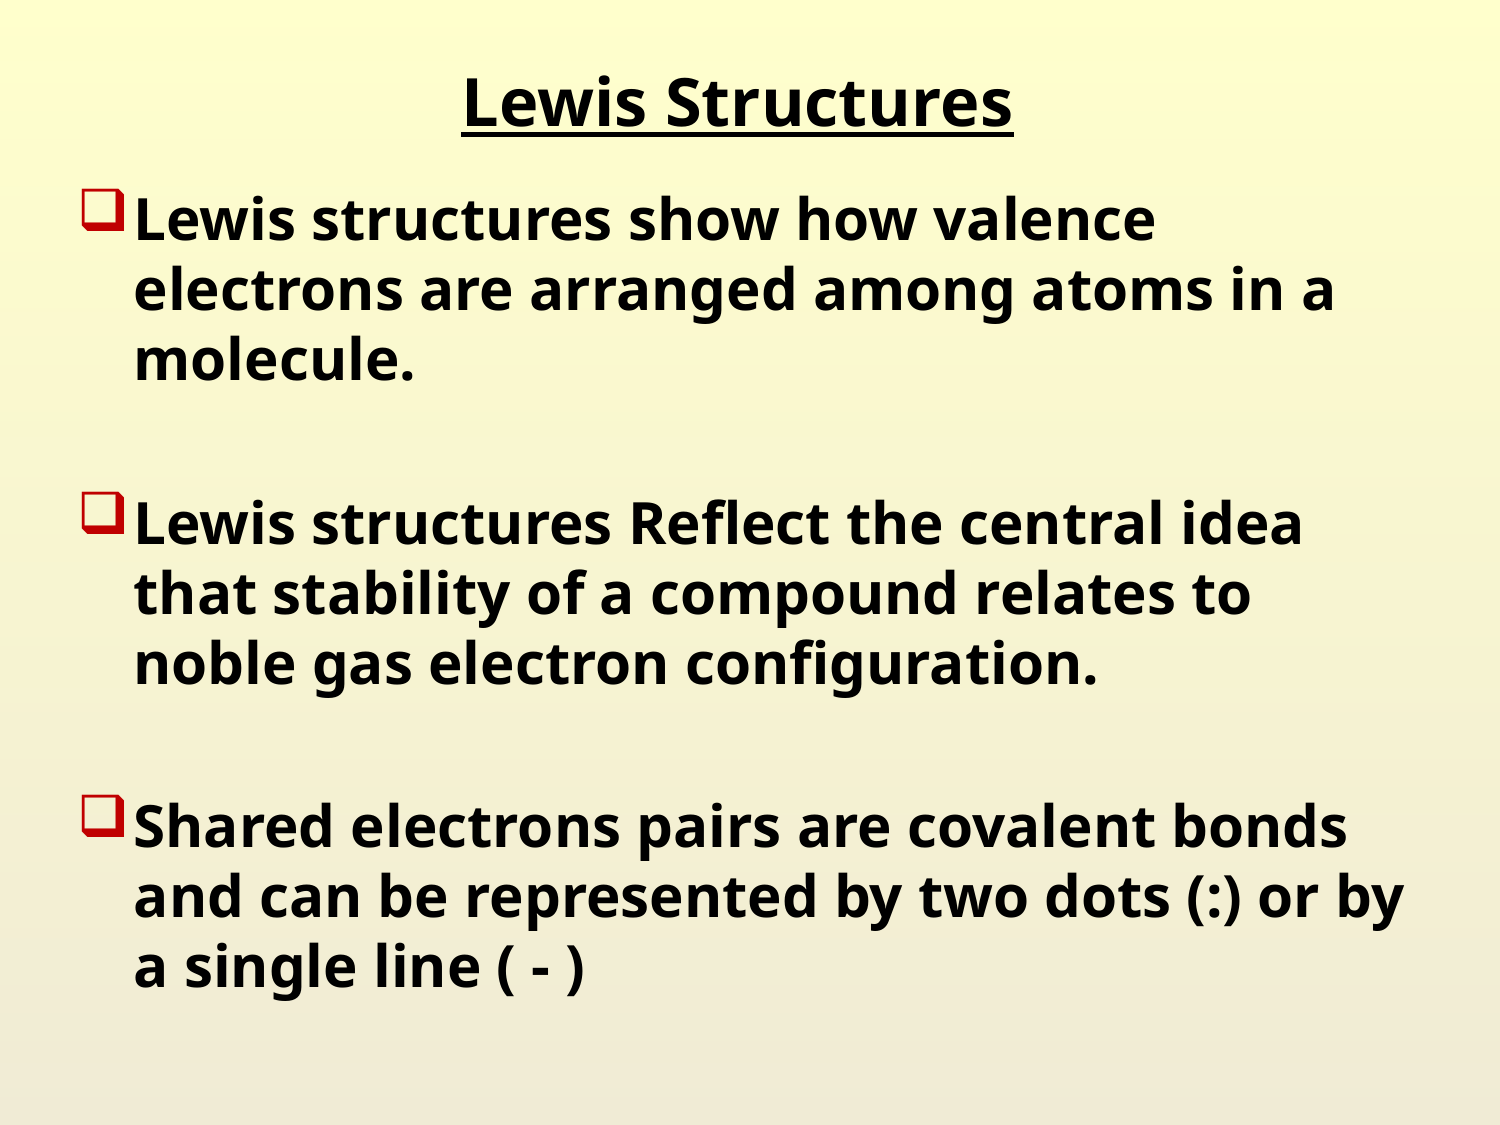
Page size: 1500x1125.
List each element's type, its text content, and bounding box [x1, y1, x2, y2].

list Lewis structures show how valence electrons are arranged among atoms in a molecule. Lewis structures Reflect the central idea that stability of a compound relates to noble gas electron configuration. Shared electrons pairs are covalent bonds and can be represented by two dots (:) or by a single line ( - ) [62, 174, 1425, 1025]
title Lewis Structures [424, 37, 1051, 163]
